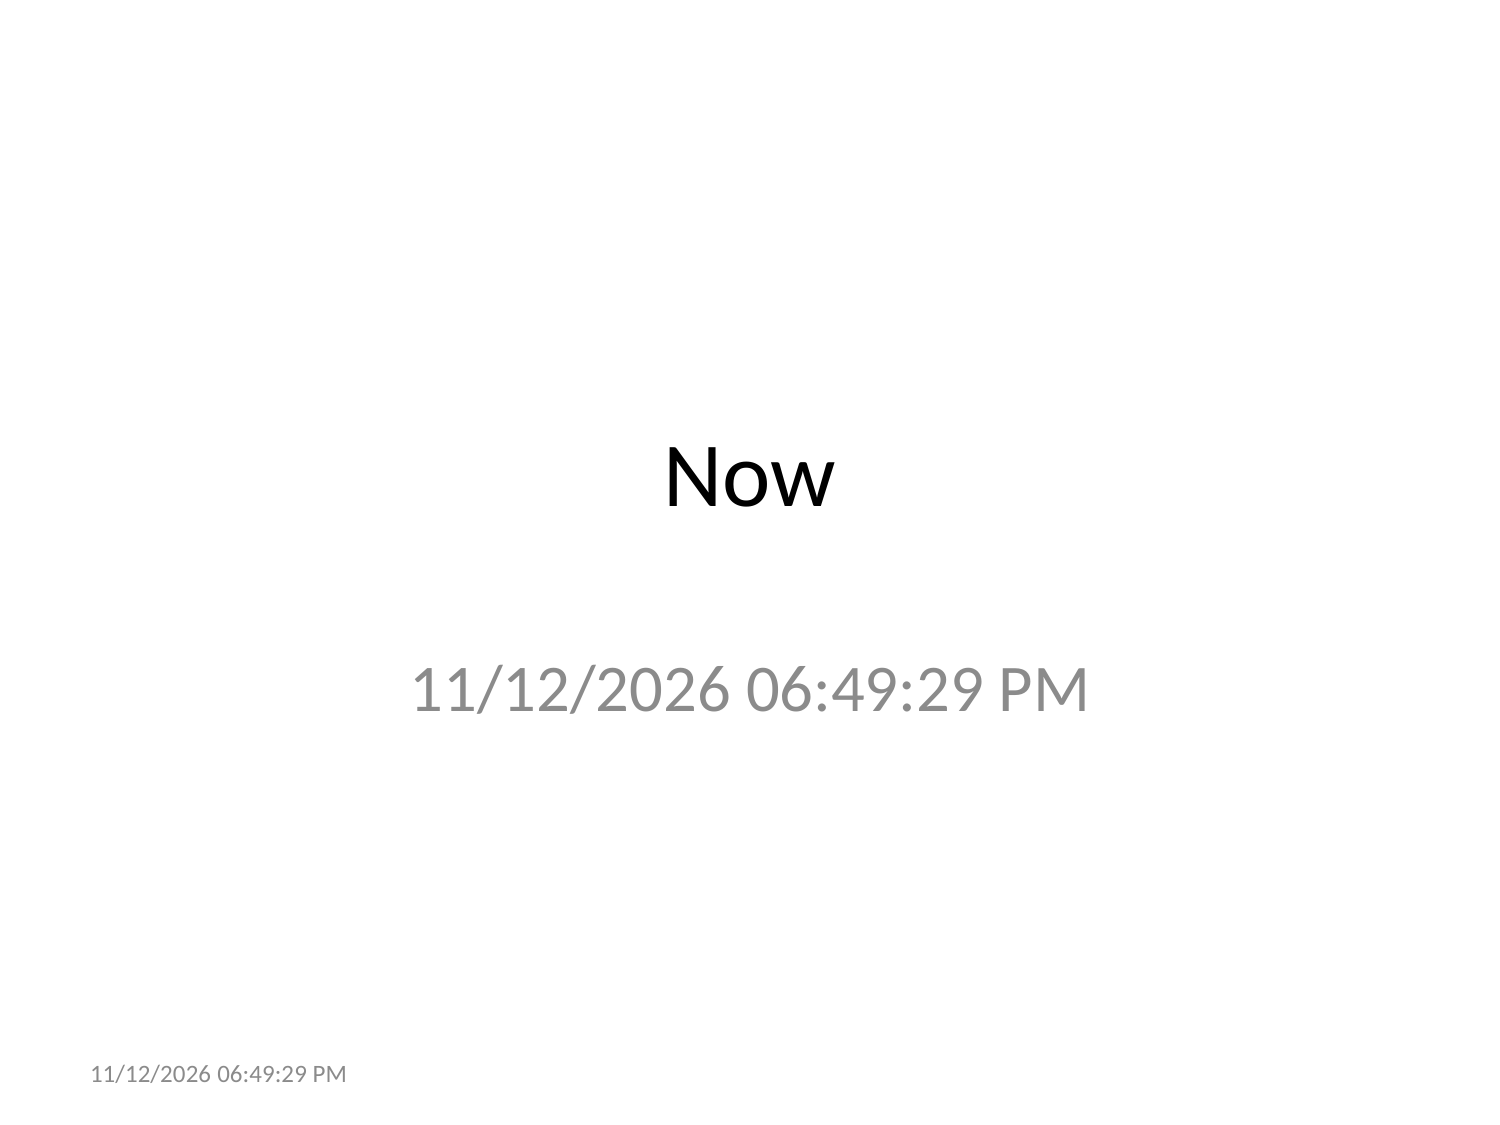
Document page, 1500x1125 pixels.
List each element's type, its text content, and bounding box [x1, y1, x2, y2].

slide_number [75, 1042, 425, 1103]
subtitle 2011-12-19 10:20:04 AM [225, 637, 1275, 925]
title Now [112, 349, 1388, 591]
